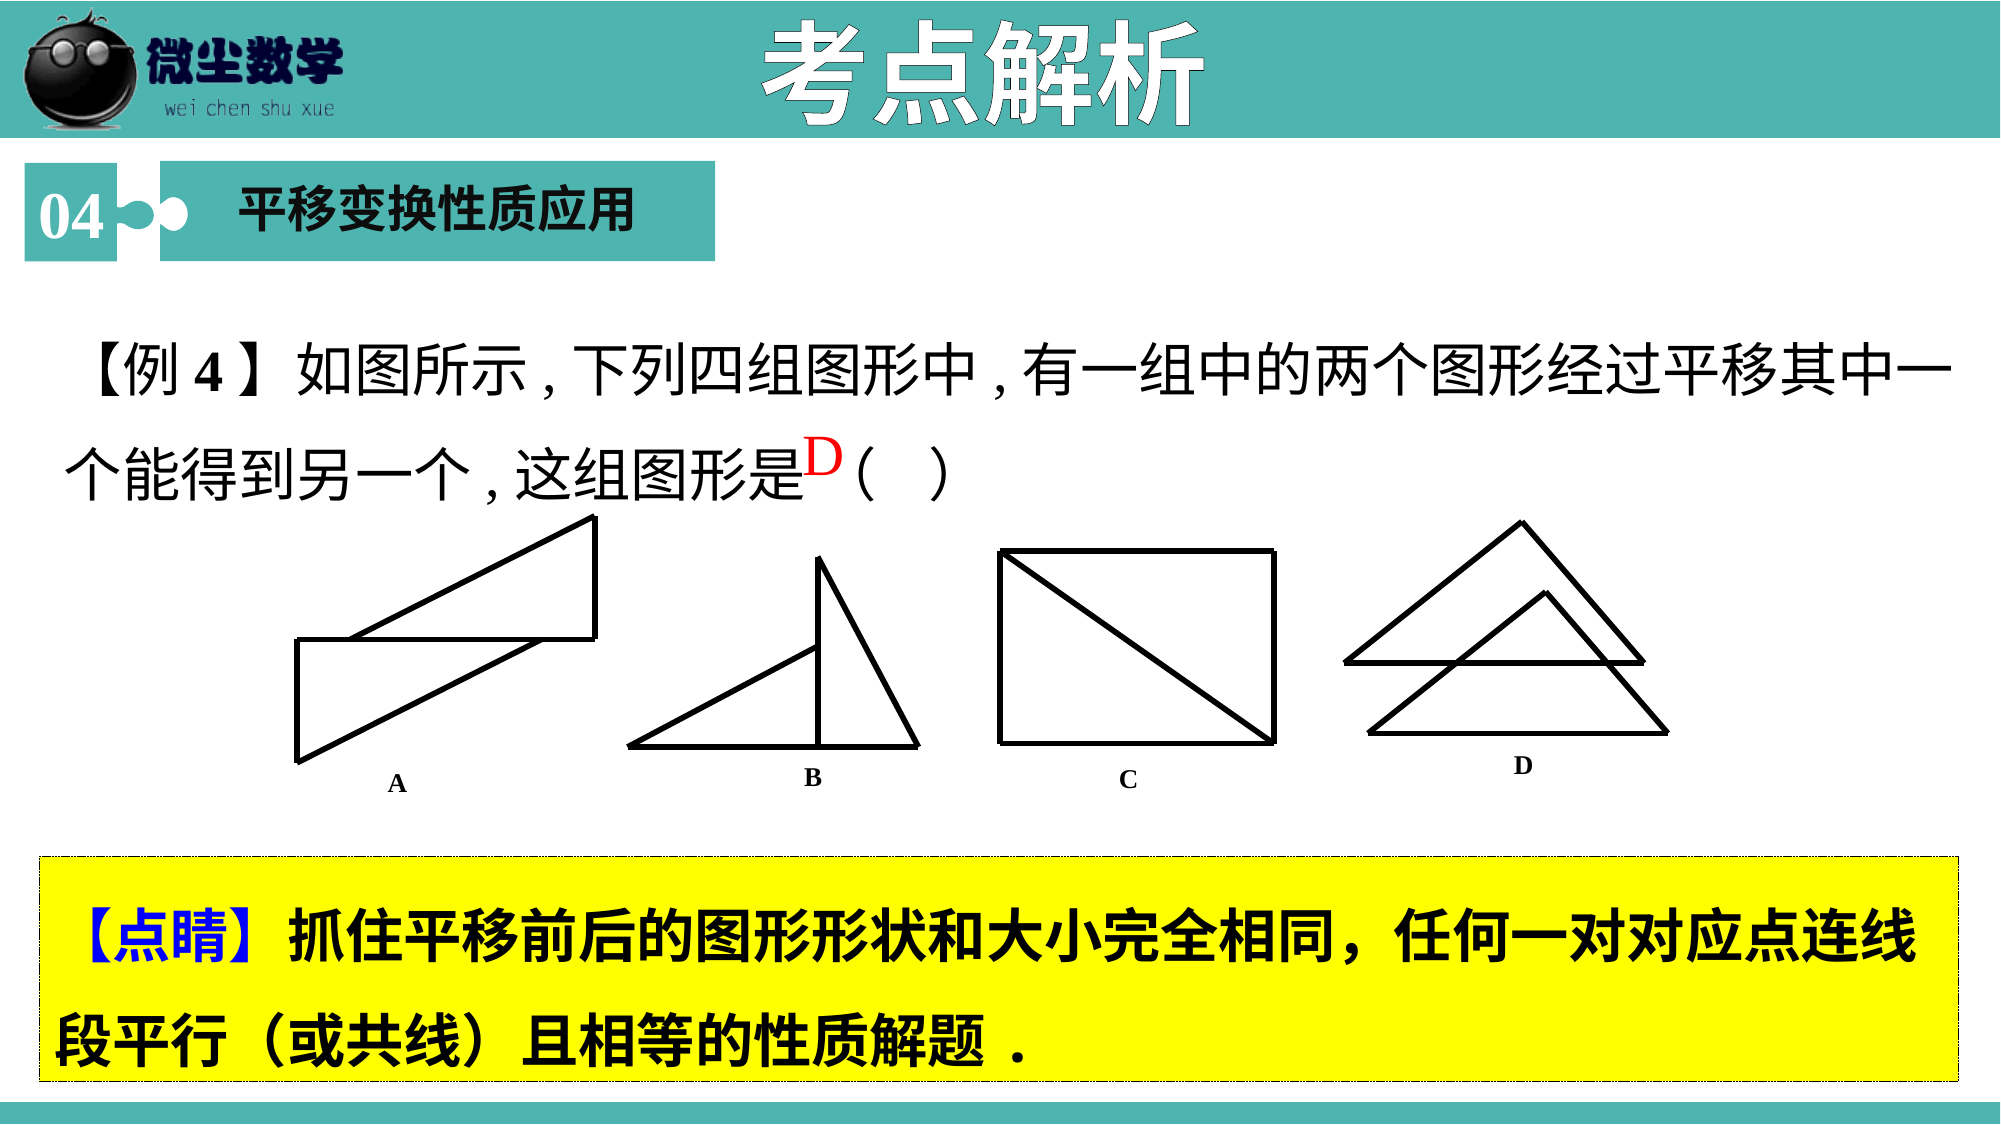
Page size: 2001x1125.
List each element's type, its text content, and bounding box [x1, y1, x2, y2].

text_box D [787, 410, 860, 495]
picture [0, 1, 2001, 1124]
text_box 考点解析 [742, 0, 1223, 146]
text_box 【例4】如图所示,下列四组图形中,有一组中的两个图形经过平移其中一个能得到另一个,这组图形是 （ ） [49, 290, 1969, 516]
text_box 平移变换性质应用 [160, 160, 716, 262]
text_box 【点睛】抓住平移前后的图形形状和大小完全相同，任何一对对应点连线段平行（或共线）且相等的性质解题. [39, 856, 1959, 1082]
text_box 04 [24, 162, 154, 262]
